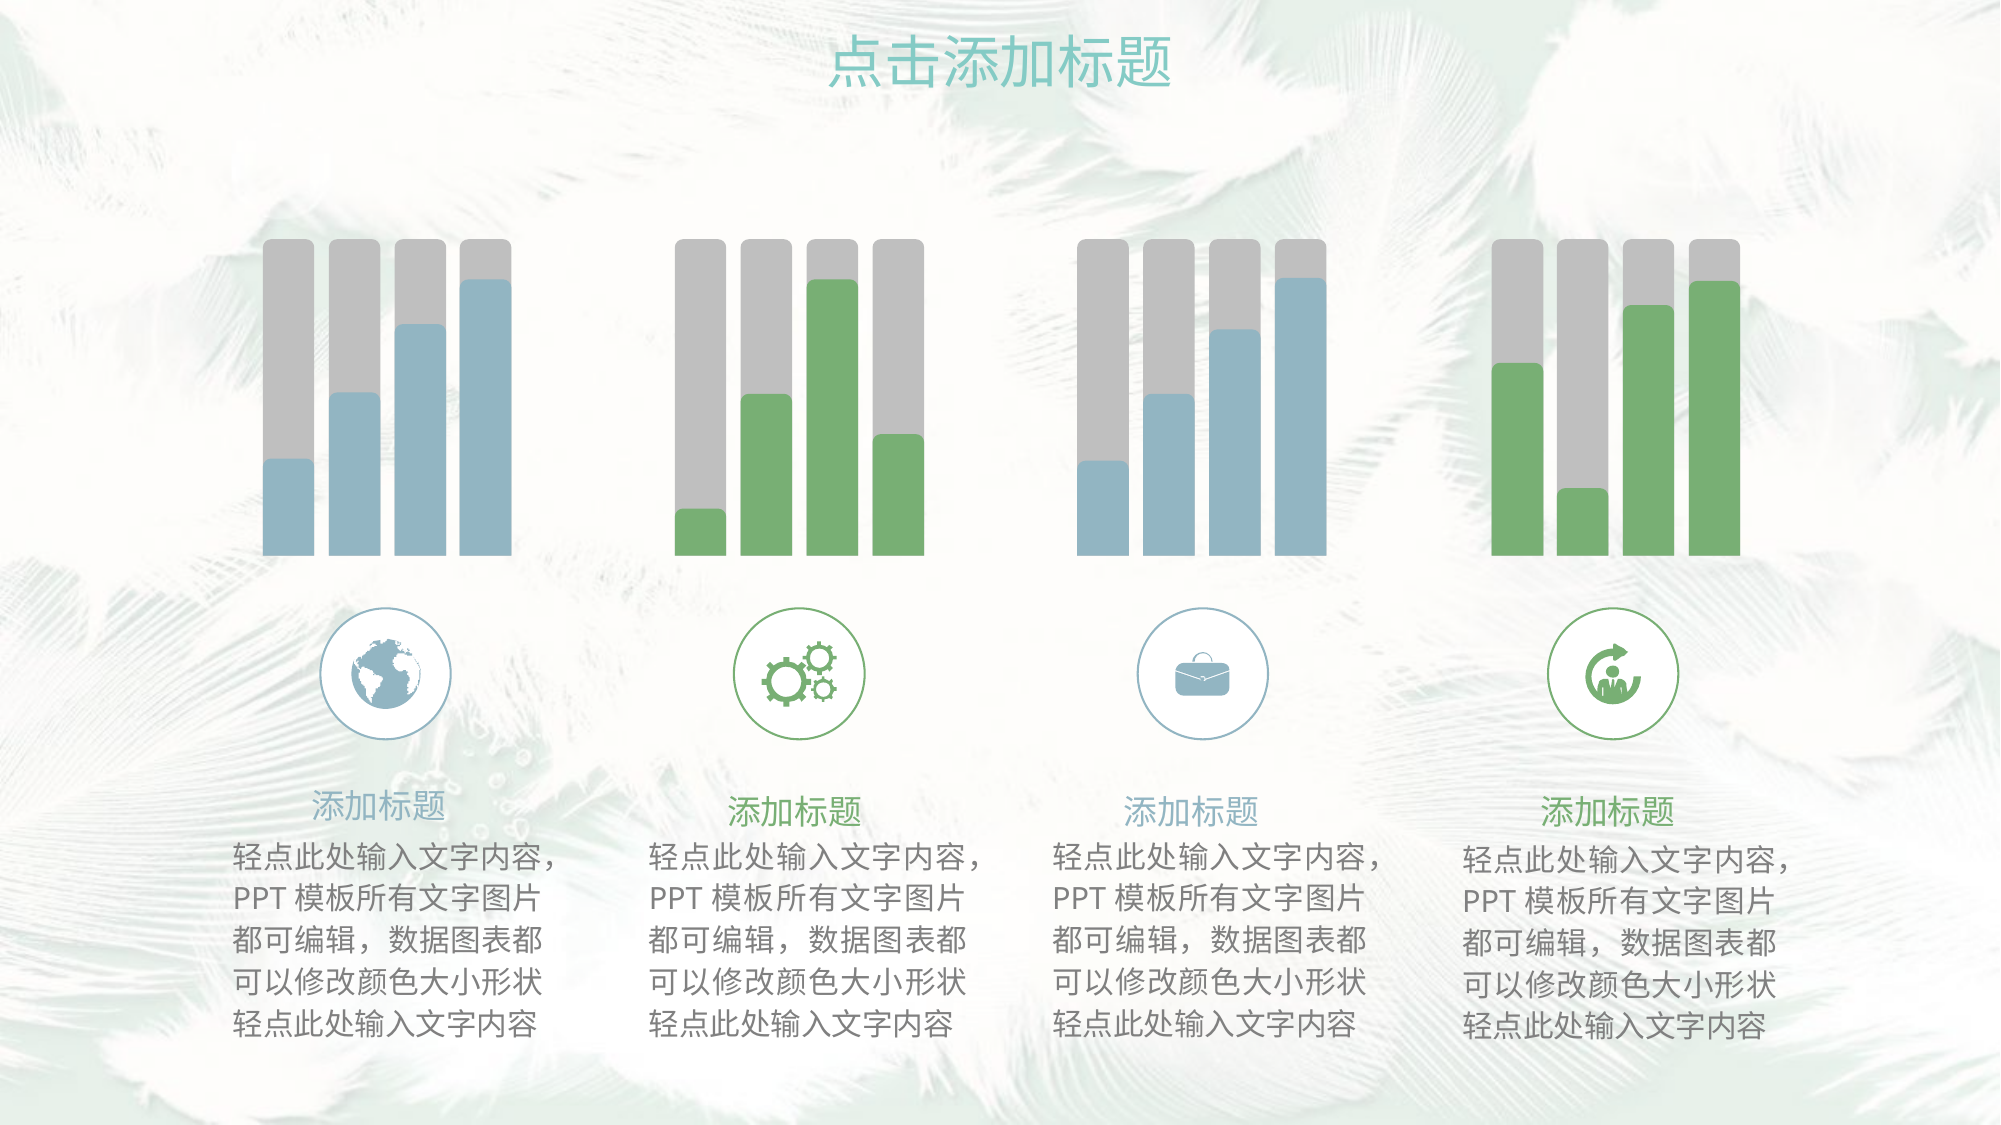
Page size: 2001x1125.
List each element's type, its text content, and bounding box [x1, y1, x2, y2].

text_box 添加标题 [295, 757, 604, 828]
text_box [1688, 280, 1741, 556]
text_box [1143, 393, 1195, 556]
text_box [806, 239, 859, 286]
text_box [320, 608, 451, 740]
text_box [674, 239, 727, 515]
text_box [740, 393, 793, 556]
text_box [394, 239, 447, 331]
text_box [1077, 460, 1129, 556]
text_box 添加标题 [1107, 764, 1417, 835]
text_box 轻点此处输入文字内容，PPT模板所有文字图片都可编辑，数据图表都可以修改颜色大小形状轻点此处输入文字内容 [1446, 827, 1793, 1052]
text_box [806, 279, 859, 556]
text_box [1491, 362, 1544, 556]
text_box [1143, 239, 1195, 399]
text_box [1556, 239, 1609, 495]
text_box 轻点此处输入文字内容，PPT模板所有文字图片都可编辑，数据图表都可以修改颜色大小形状轻点此处输入文字内容 [216, 824, 559, 1049]
text_box [761, 641, 837, 707]
text_box [1137, 608, 1269, 740]
text_box 添加标题 [711, 764, 1020, 835]
text_box [1585, 643, 1641, 705]
text_box 轻点此处输入文字内容，PPT模板所有文字图片都可编辑，数据图表都可以修改颜色大小形状轻点此处输入文字内容 [1036, 824, 1384, 1049]
text_box [1274, 239, 1327, 285]
text_box [459, 239, 512, 286]
text_box [1209, 329, 1261, 556]
text_box [328, 239, 381, 400]
text_box [1556, 488, 1609, 556]
text_box [733, 608, 865, 740]
text_box [1274, 277, 1327, 556]
text_box [1491, 239, 1544, 369]
text_box [872, 239, 925, 441]
text_box [394, 324, 447, 556]
text_box [1077, 239, 1129, 465]
text_box [262, 458, 315, 556]
text_box [1688, 239, 1741, 288]
text_box [674, 508, 727, 556]
text_box [351, 638, 421, 709]
text_box [459, 279, 512, 556]
text_box 39% [0, 0, 2000, 1125]
text_box [262, 239, 315, 466]
text_box 轻点此处输入文字内容，PPT模板所有文字图片都可编辑，数据图表都可以修改颜色大小形状轻点此处输入文字内容 [632, 824, 984, 1049]
text_box 添加标题 [1524, 764, 1834, 835]
text_box [1622, 305, 1675, 556]
text_box [1548, 608, 1679, 740]
text_box 点击添加标题 [383, 26, 1617, 104]
text_box [1175, 652, 1230, 696]
text_box [872, 434, 925, 556]
text_box [1622, 239, 1675, 312]
text_box [1209, 239, 1261, 335]
text_box [328, 392, 381, 556]
text_box [740, 239, 793, 401]
